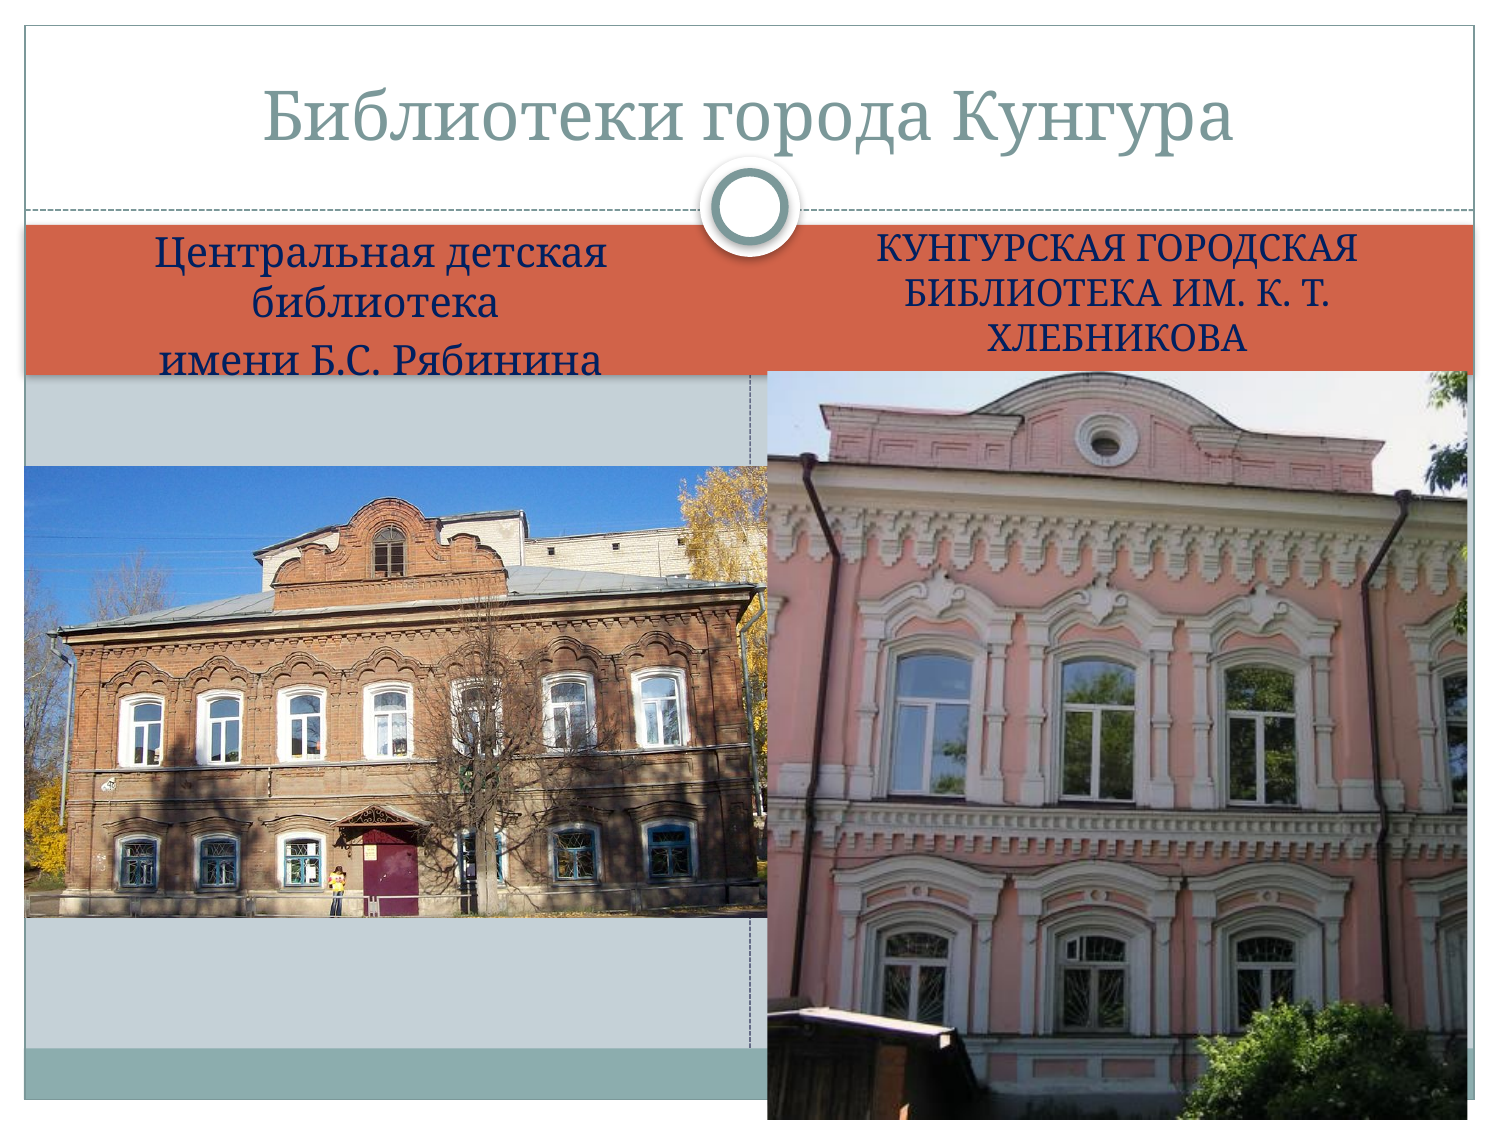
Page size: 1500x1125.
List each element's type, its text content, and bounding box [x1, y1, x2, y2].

title Библиотеки города Кунгура [49, 37, 1450, 162]
picture [23, 371, 1468, 1121]
list КУНГУРСКАЯ ГОРОДСКАЯ БИБЛИОТЕКА ИМ. К. Т. ХЛЕБНИКОВА [785, 230, 1450, 353]
list Центральная детская библиотека имени Б.С. Рябинина [48, 276, 714, 398]
